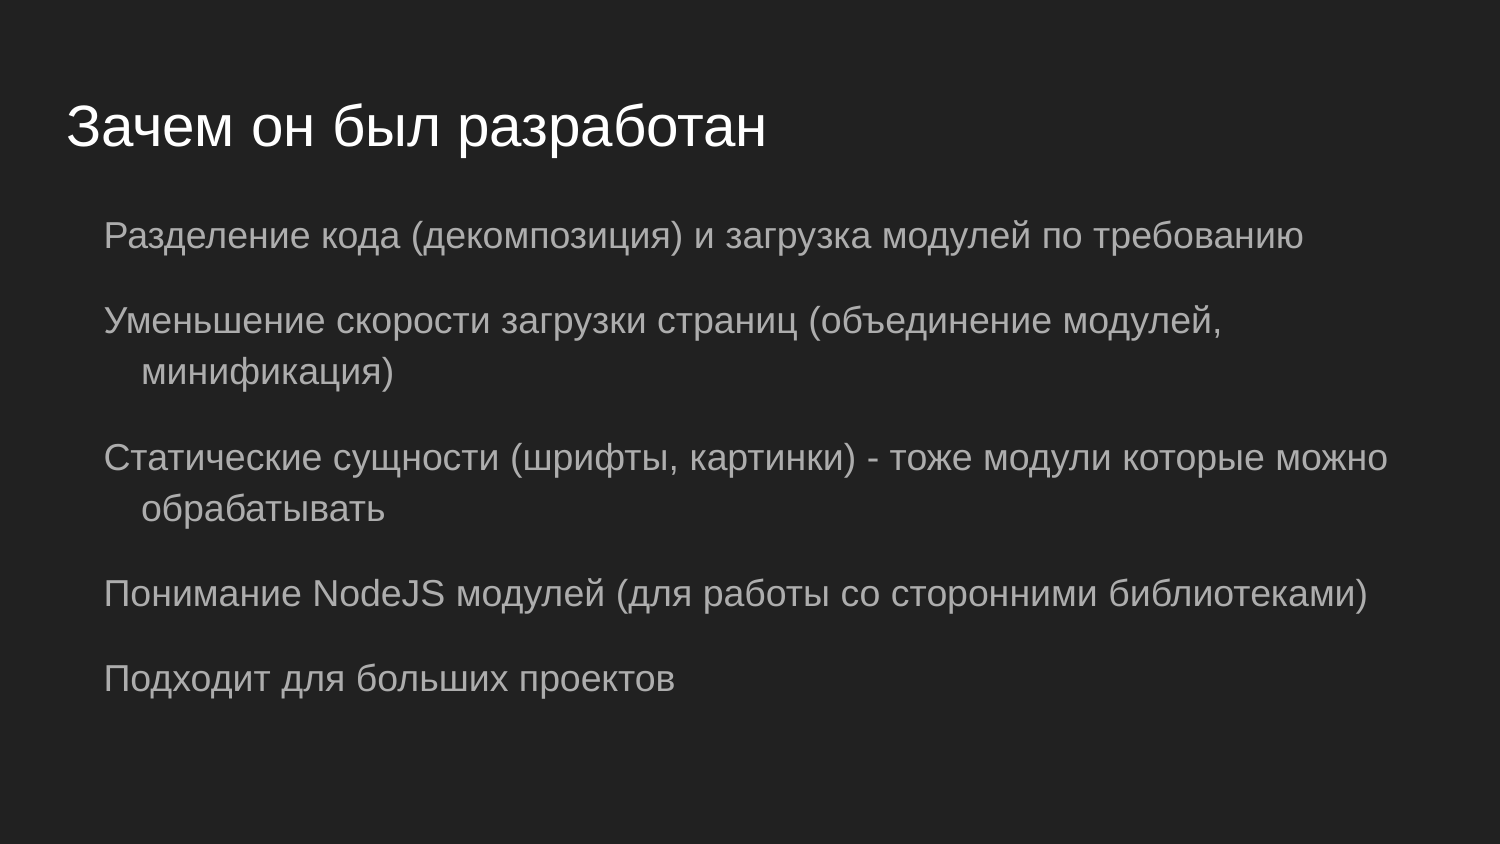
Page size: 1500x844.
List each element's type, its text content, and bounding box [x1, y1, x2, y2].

list Разделение кода (декомпозиция) и загрузка модулей по требованию Уменьшение скорости загрузки страниц (объединение модулей, минификация) Статические сущности (шрифты, картинки) - тоже модули которые можно обрабатывать Понимание NodeJS модулей (для работы со сторонними библиотеками) Подходит для больших проектов [51, 189, 1449, 750]
title Зачем он был разработан [51, 72, 1449, 167]
